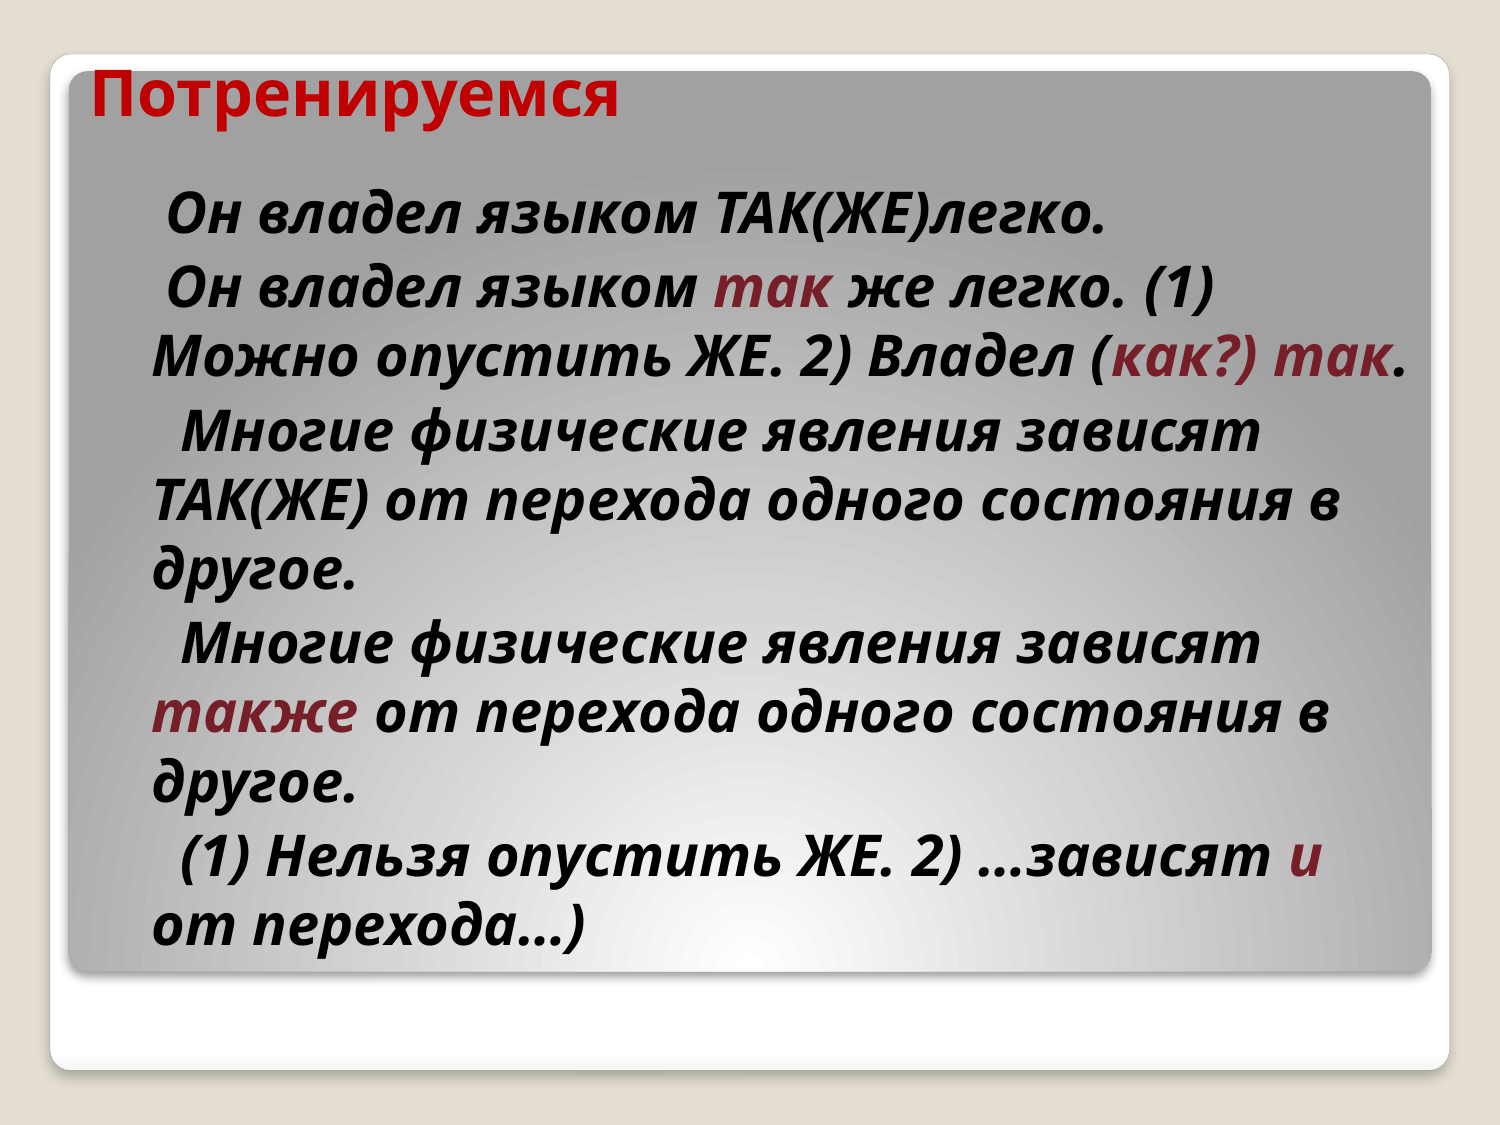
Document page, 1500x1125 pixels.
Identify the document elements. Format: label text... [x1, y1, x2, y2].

list Он владел языком ТАК(ЖЕ)легко. Он владел языком так же легко. (1) Можно опустить ЖЕ. 2) Владел (как?) так. Многие физические явления зависят ТАК(ЖЕ) от перехода одного состояния в другое. Многие физические явления зависят также от перехода одного состояния в другое. (1) Нельзя опустить ЖЕ. 2) …зависят и от перехода…) [75, 160, 1425, 1035]
title Потренируемся [75, 45, 1425, 138]
